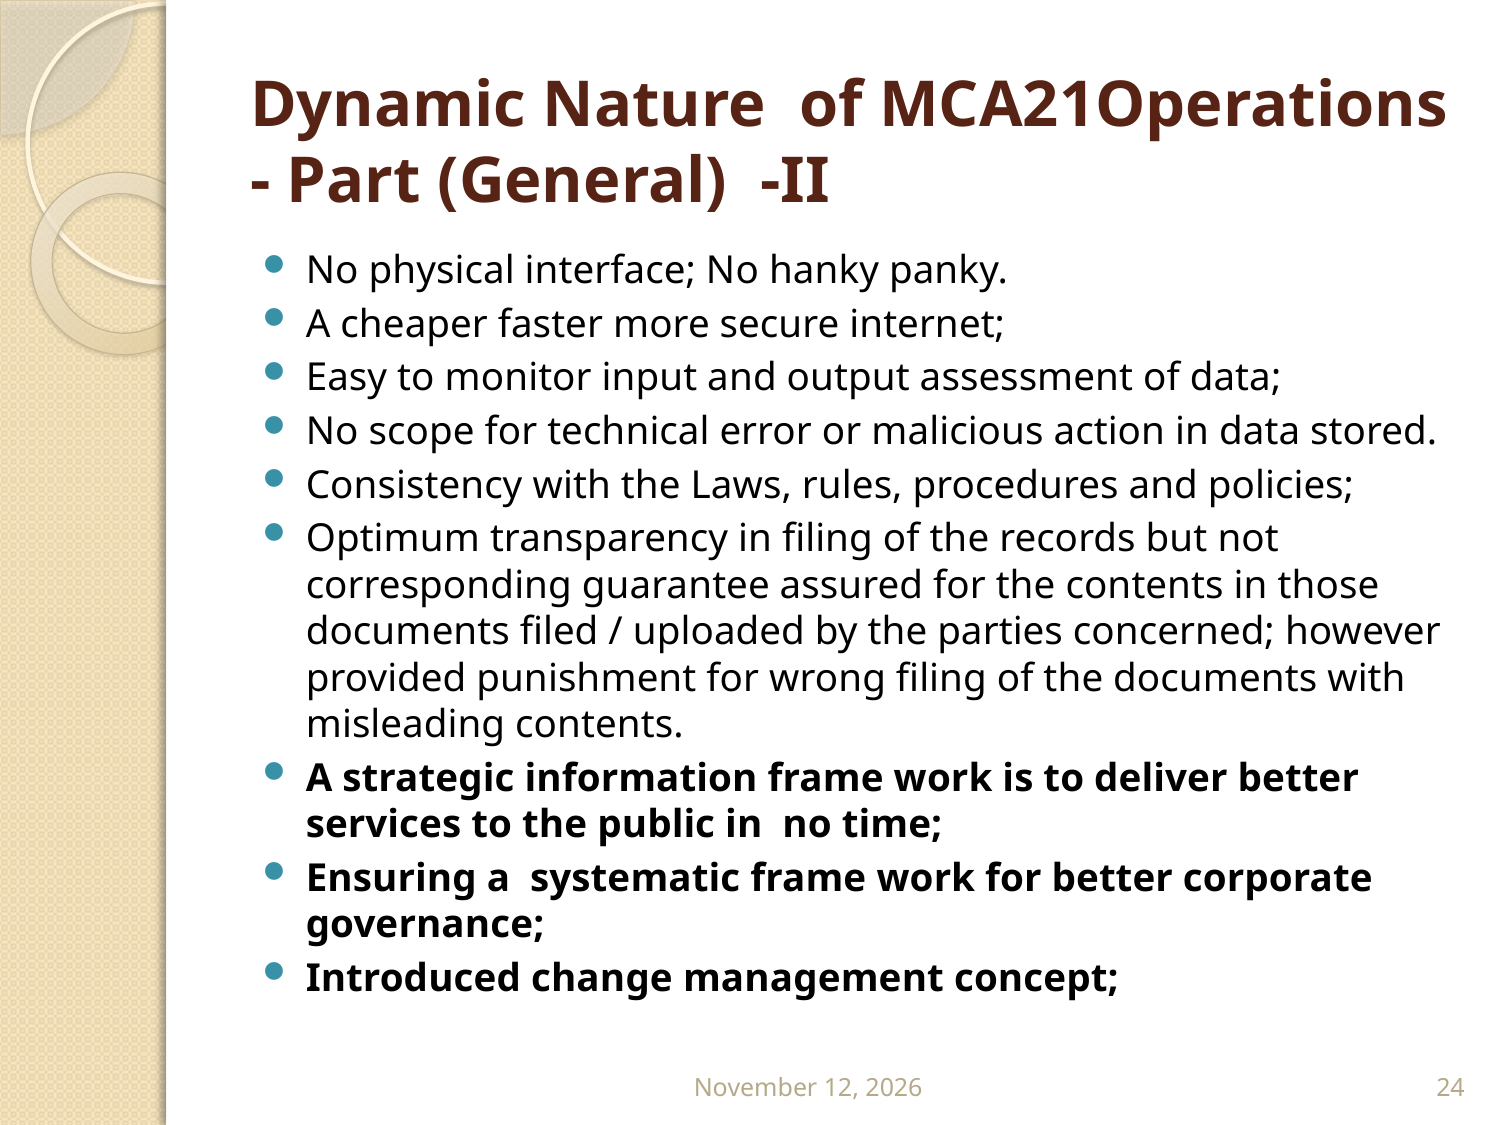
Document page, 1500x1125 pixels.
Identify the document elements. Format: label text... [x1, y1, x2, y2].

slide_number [587, 1034, 938, 1113]
title Dynamic Nature of MCA21Operations - Part (General) -II [235, 45, 1466, 233]
slide_number 24 [1413, 1034, 1488, 1113]
list No physical interface; No hanky panky. A cheaper faster more secure internet; Easy to monitor input and output assessment of data; No scope for technical error or malicious action in data stored. Consistency with the Laws, rules, procedures and policies; Optimum transparency in filing of the records but not corresponding guarantee assured for the contents in those documents filed / uploaded by the parties concerned; however provided punishment for wrong filing of the documents with misleading contents. A strategic information frame work is to deliver better services to the public in no time; Ensuring a systematic frame work for better corporate governance; Introduced change management concept; [235, 237, 1466, 1025]
